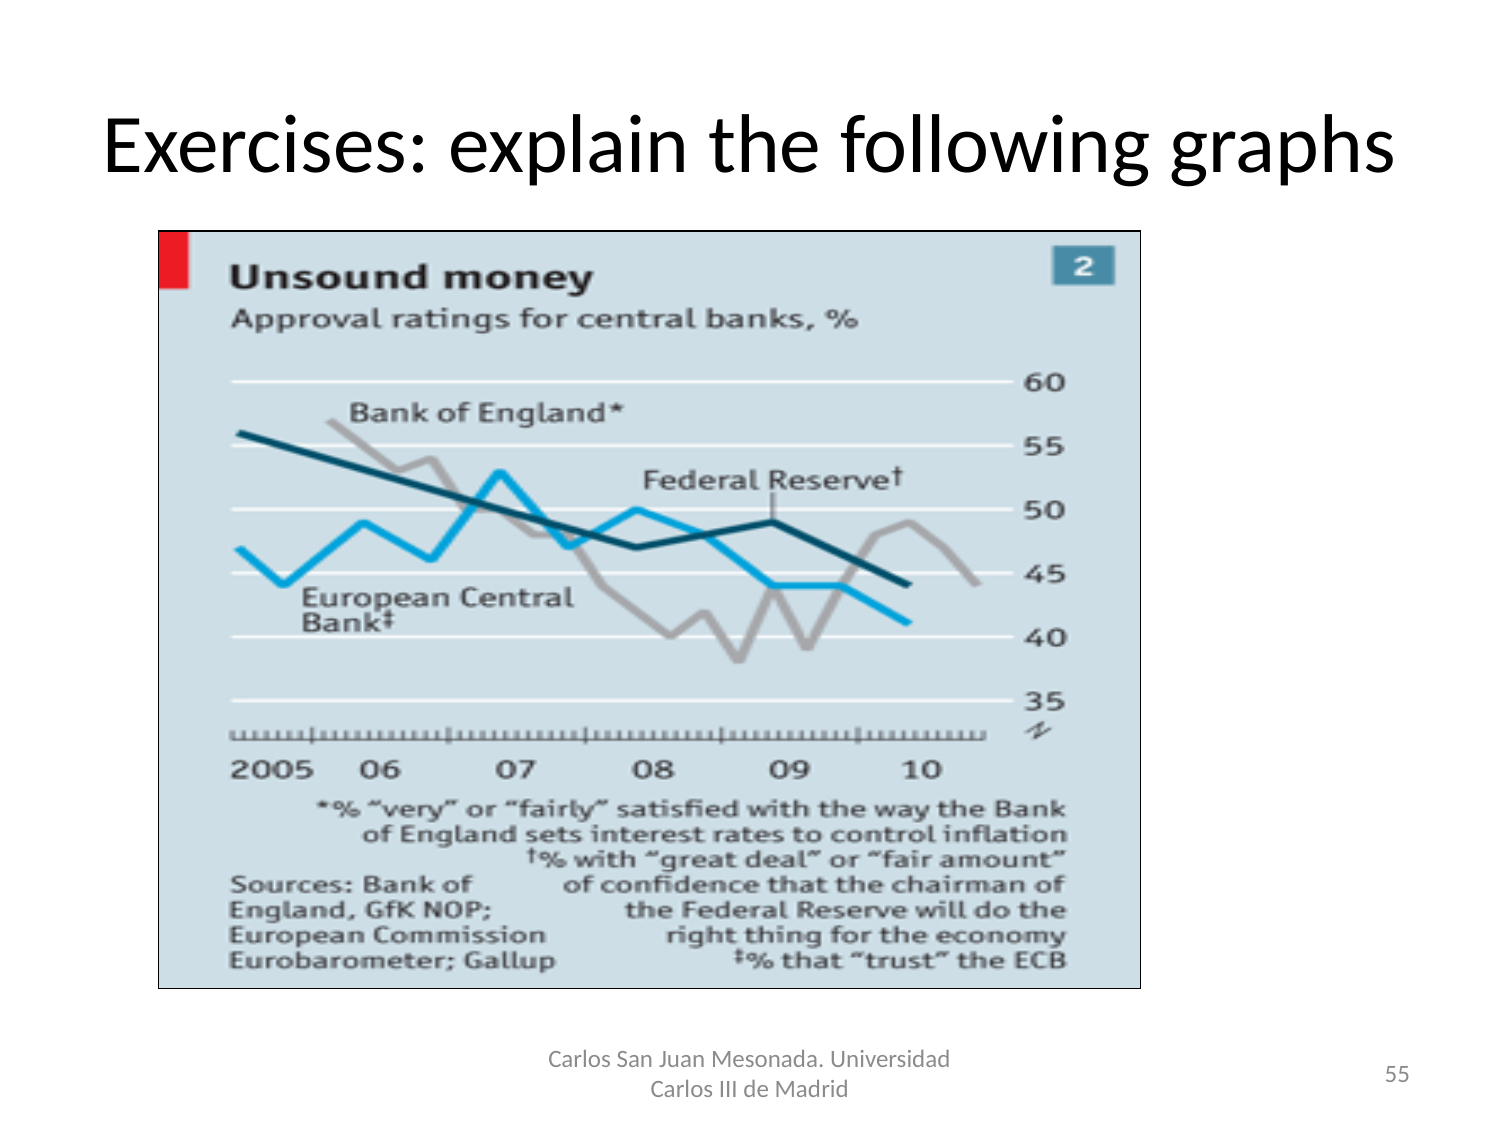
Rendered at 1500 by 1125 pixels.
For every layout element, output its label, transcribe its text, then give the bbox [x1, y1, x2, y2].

footer Carlos San Juan Mesonada. Universidad Carlos III de Madrid [512, 1042, 988, 1103]
slide_number 55 [1074, 1042, 1425, 1103]
title Exercises: explain the following graphs [74, 44, 1426, 233]
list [159, 231, 1141, 988]
